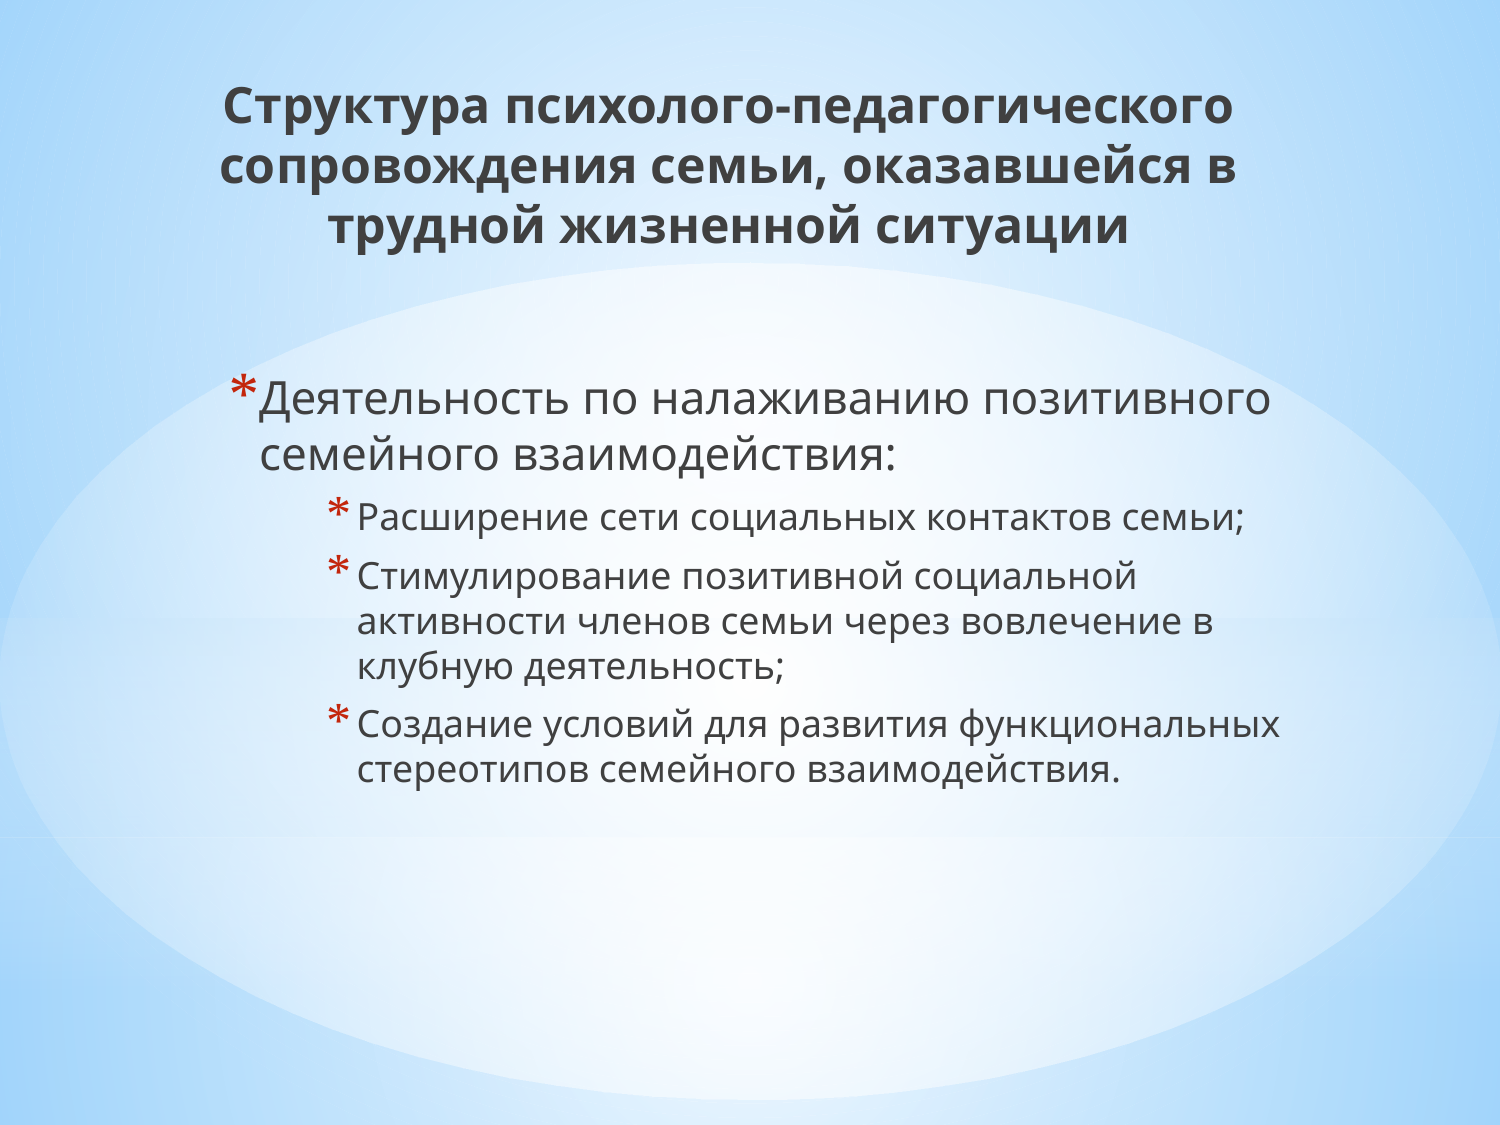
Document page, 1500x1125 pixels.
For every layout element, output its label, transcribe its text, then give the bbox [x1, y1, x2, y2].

list Деятельность по налаживанию позитивного семейного взаимодействия: Расширение сети социальных контактов семьи; Стимулирование позитивной социальной активности членов семьи через вовлечение в клубную деятельность; Создание условий для развития функциональных стереотипов семейного взаимодействия. [206, 361, 1365, 1027]
title Структура психолого-педагогического сопровождения семьи, оказавшейся в трудной жизненной ситуации [194, 66, 1264, 254]
